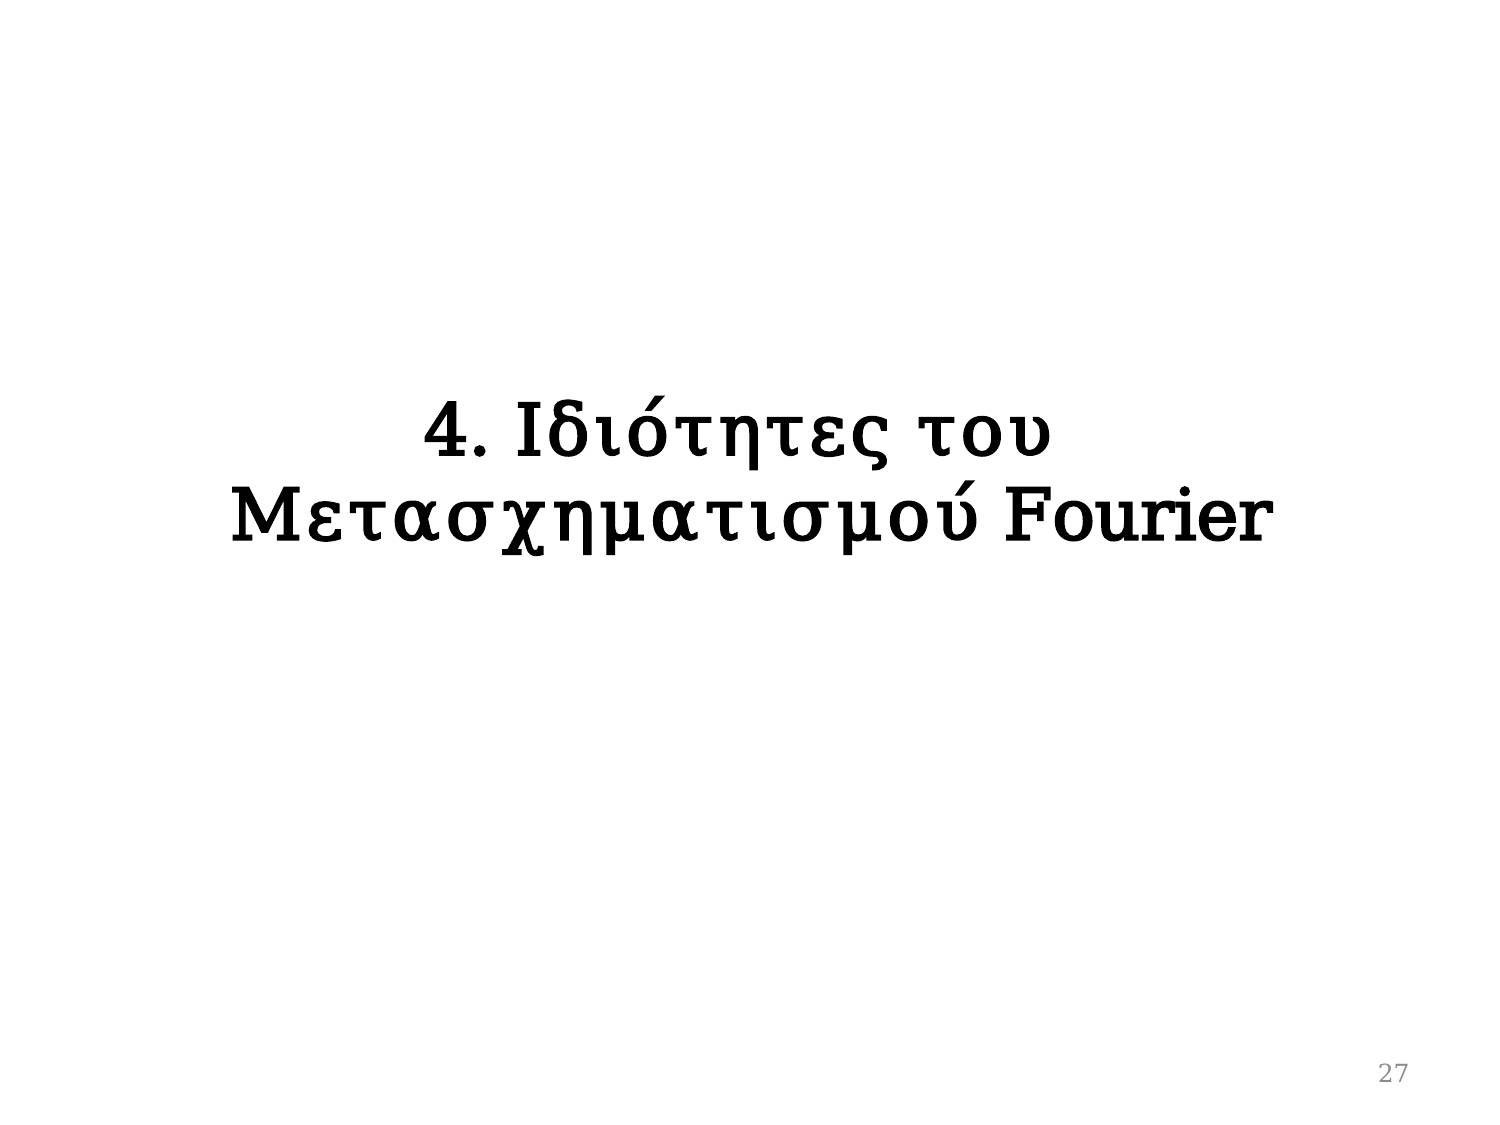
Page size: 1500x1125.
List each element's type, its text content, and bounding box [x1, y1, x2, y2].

title 4. Ιδιότητες του Μετασχηματισμού Fourier [75, 375, 1425, 563]
slide_number 27 [1074, 1042, 1425, 1103]
